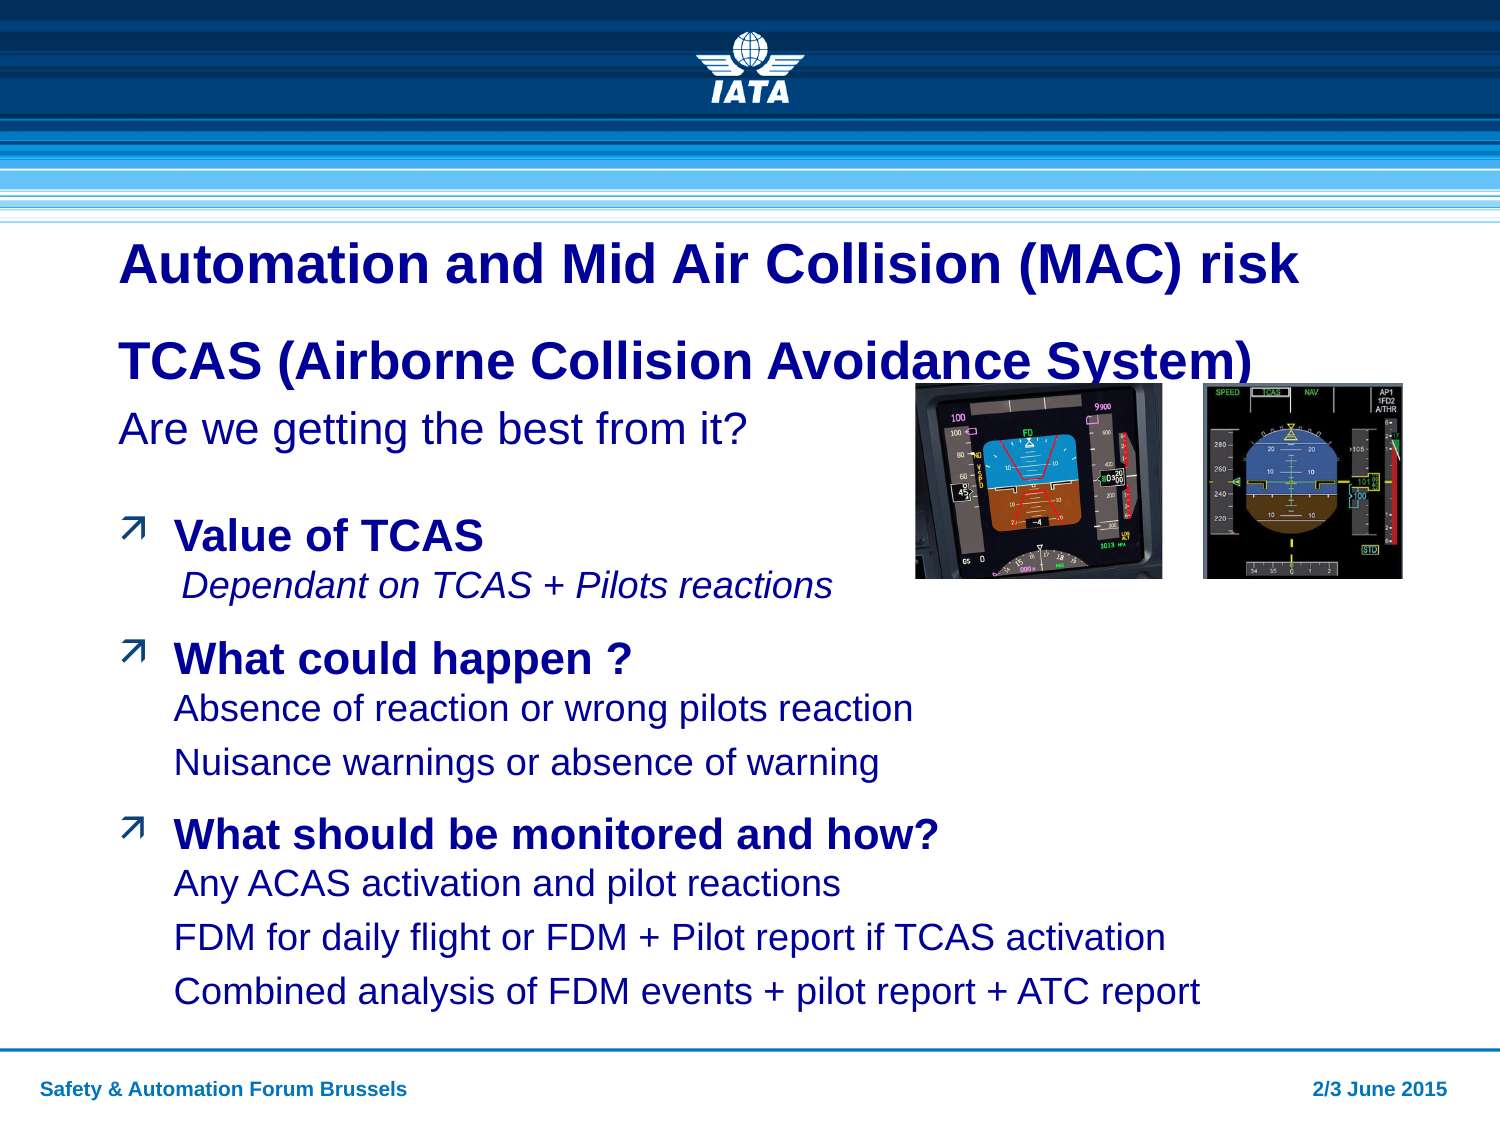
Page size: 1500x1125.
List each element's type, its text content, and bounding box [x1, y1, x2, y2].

list TCAS (Airborne Collision Avoidance System) Are we getting the best from it? Value of TCAS Dependant on TCAS + Pilots reactions What could happen ? Absence of reaction or wrong pilots reaction Nuisance warnings or absence of warning What should be monitored and how? Any ACAS activation and pilot reactions FDM for daily flight or FDM + Pilot report if TCAS activation Combined analysis of FDM events + pilot report + ATC report [103, 319, 1432, 1024]
title Automation and Mid Air Collision (MAC) risk [103, 220, 1398, 319]
footer Safety & Automation Forum Brussels [24, 1068, 538, 1106]
picture [0, 0, 1500, 139]
picture [0, 161, 1500, 223]
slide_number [962, 1068, 1463, 1106]
picture [1202, 383, 1404, 580]
picture [915, 383, 1163, 580]
